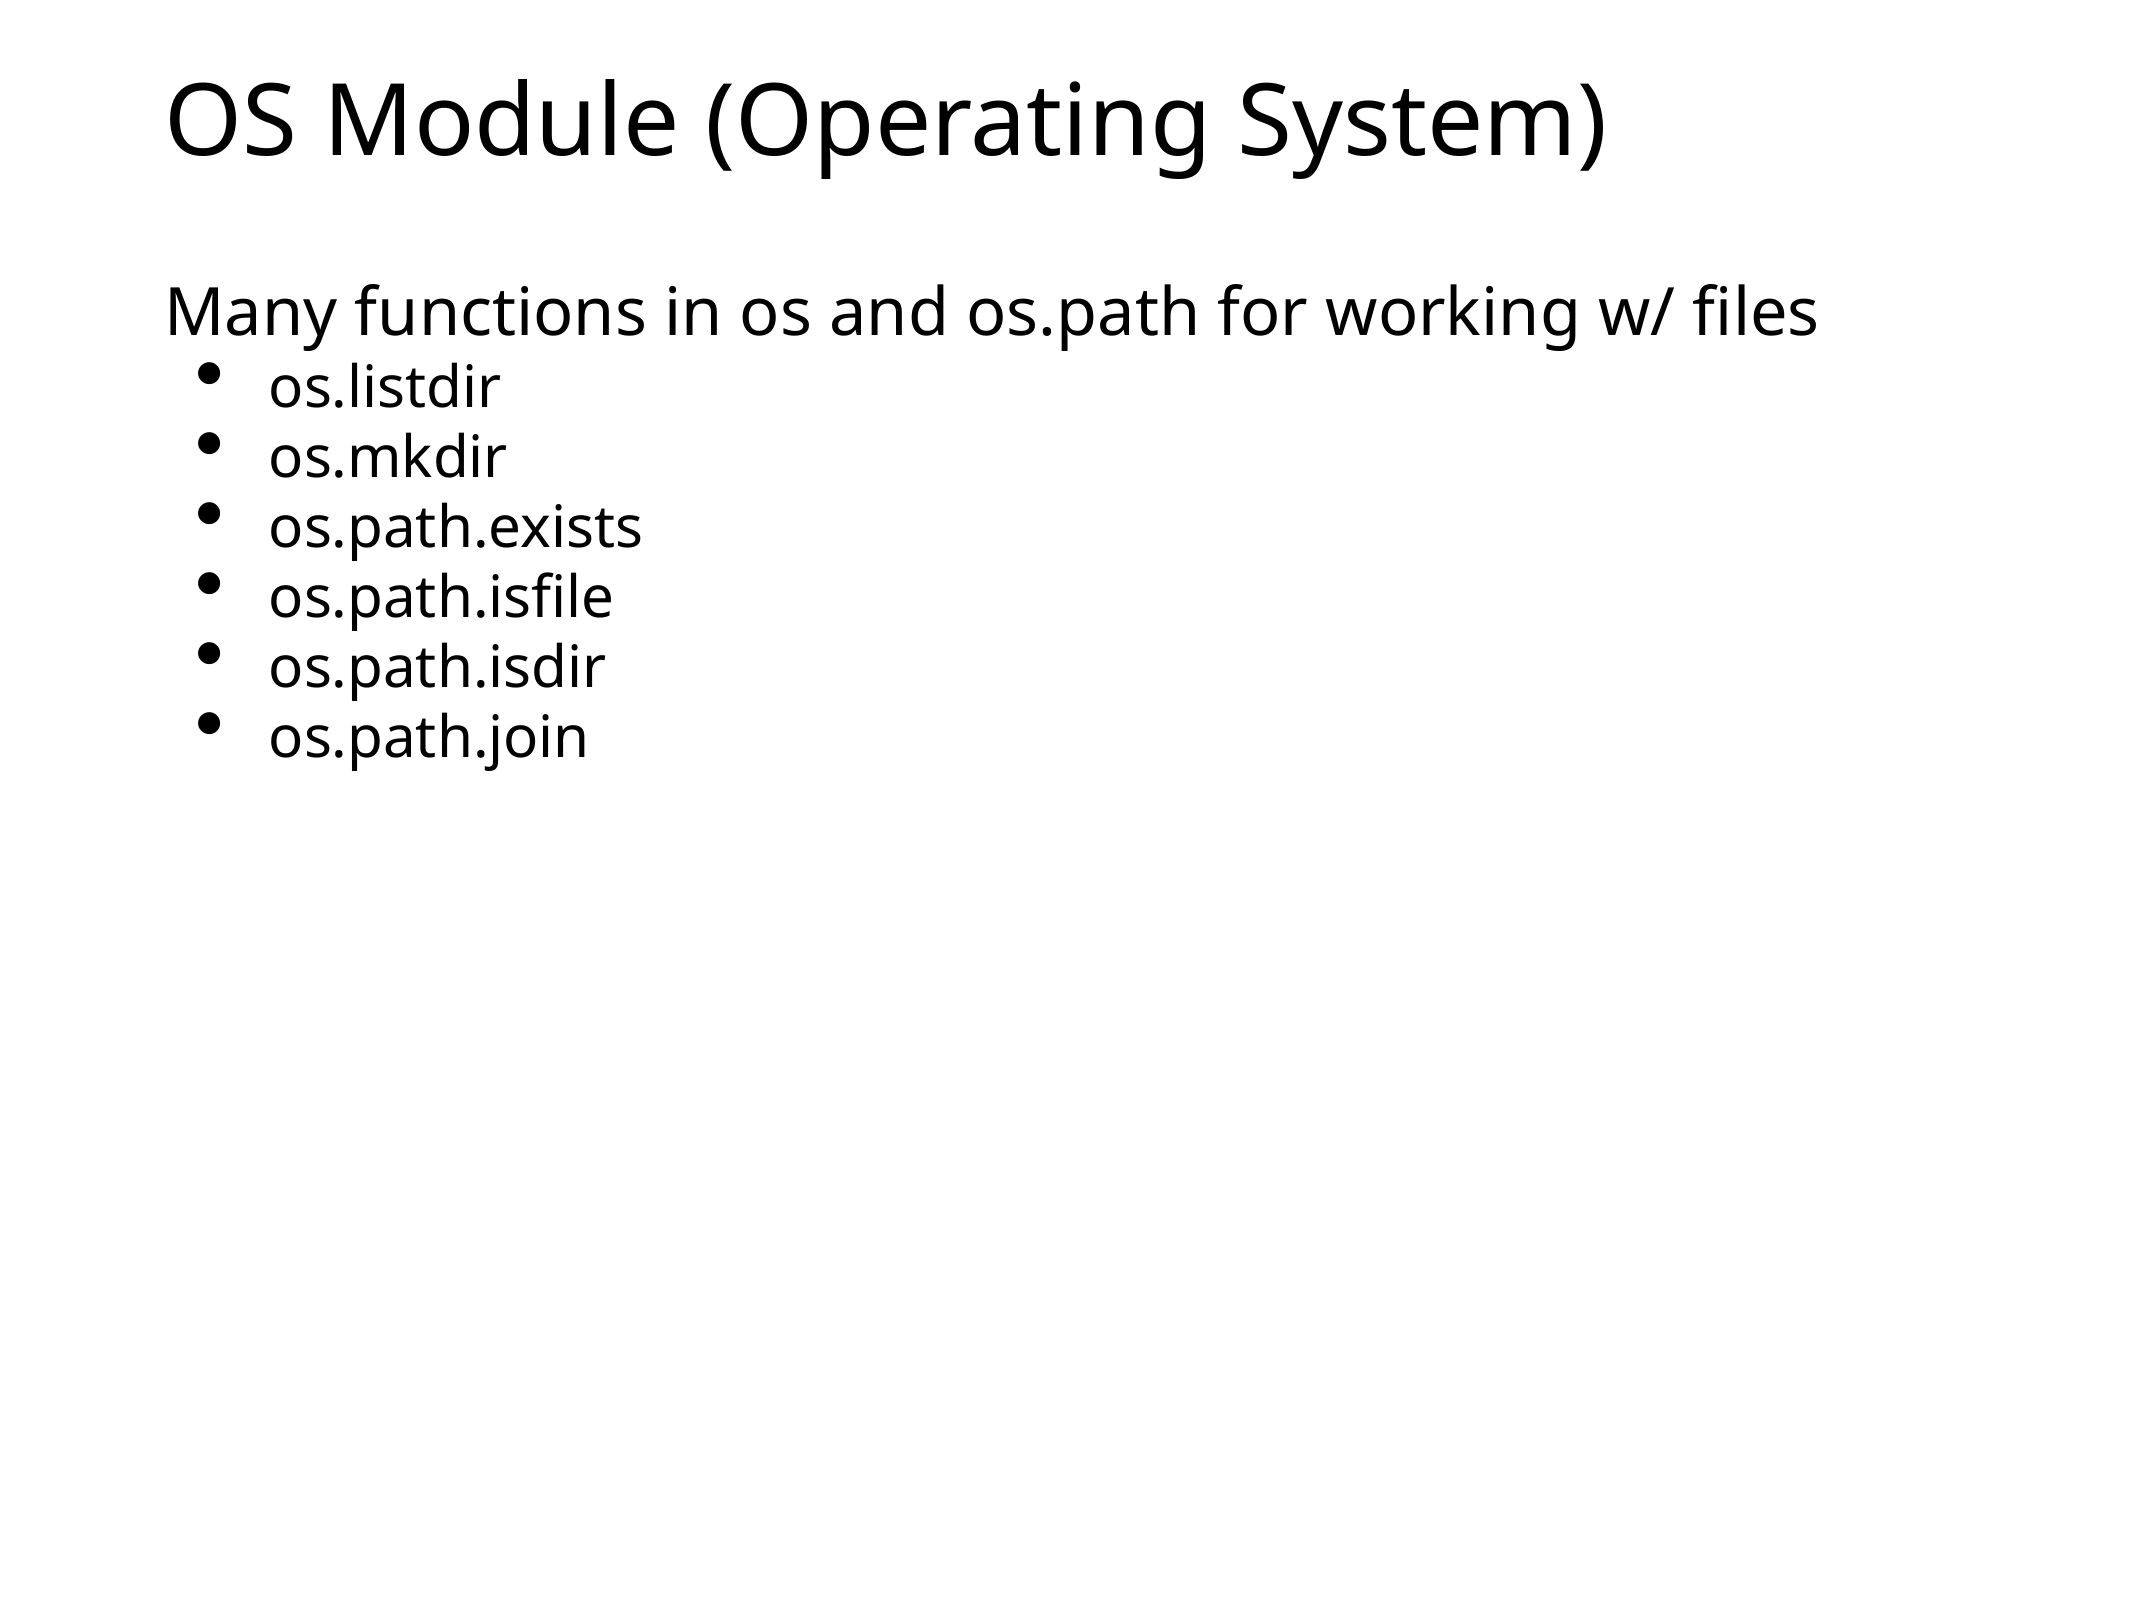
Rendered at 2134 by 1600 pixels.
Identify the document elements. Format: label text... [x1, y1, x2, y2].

title OS Module (Operating System) [155, 41, 1978, 191]
list Many functions in os and os.path for working w/ files os.listdir os.mkdir os.path.exists os.path.isfile os.path.isdir os.path.join [155, 259, 1978, 801]
